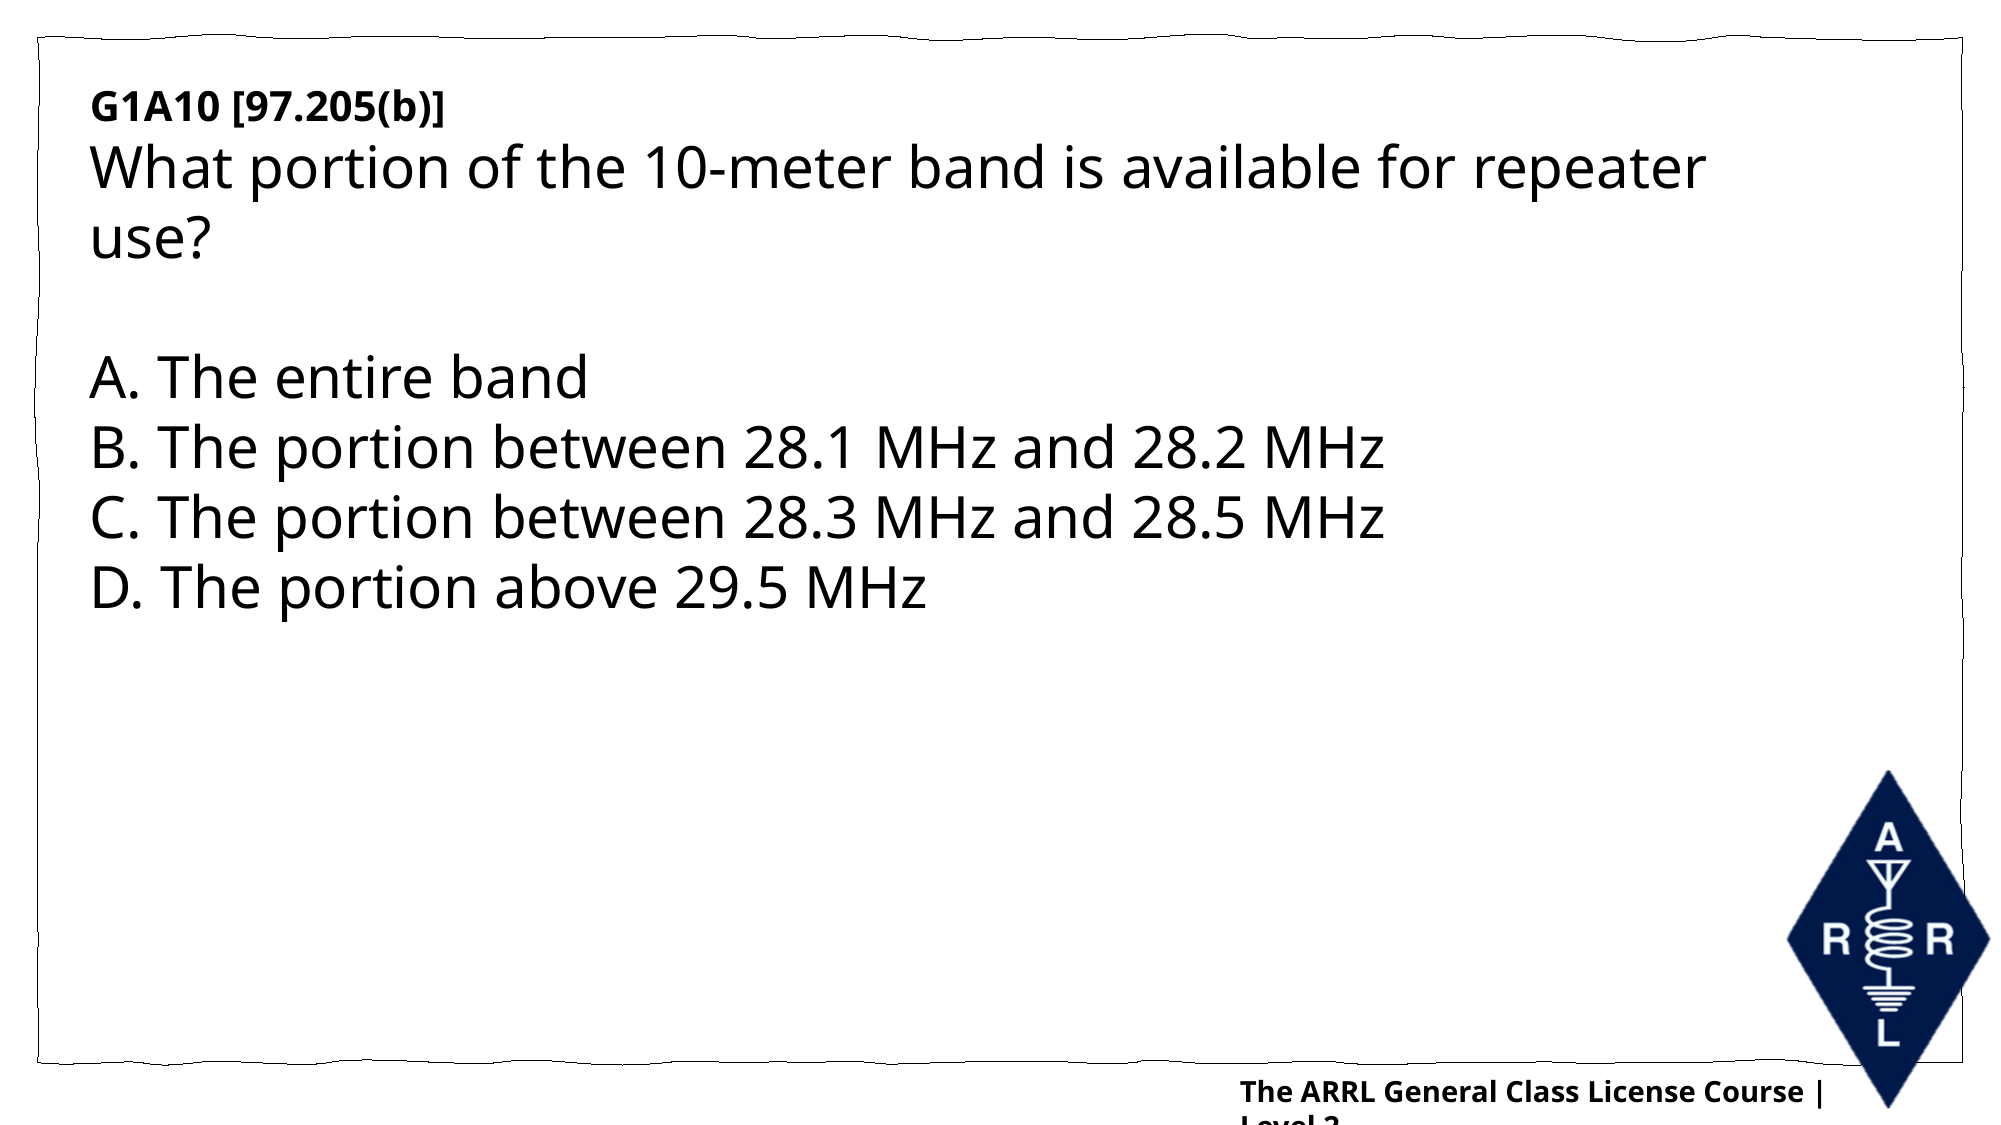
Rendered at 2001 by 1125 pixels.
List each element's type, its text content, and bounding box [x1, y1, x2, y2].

text_box G1A10 [97.205(b)] What portion of the 10-meter band is available for repeater use? A. The entire band B. The portion between 28.1 MHz and 28.2 MHz C. The portion between 28.3 MHz and 28.5 MHz D. The portion above 29.5 MHz [75, 72, 1850, 628]
picture [1773, 752, 1999, 1125]
